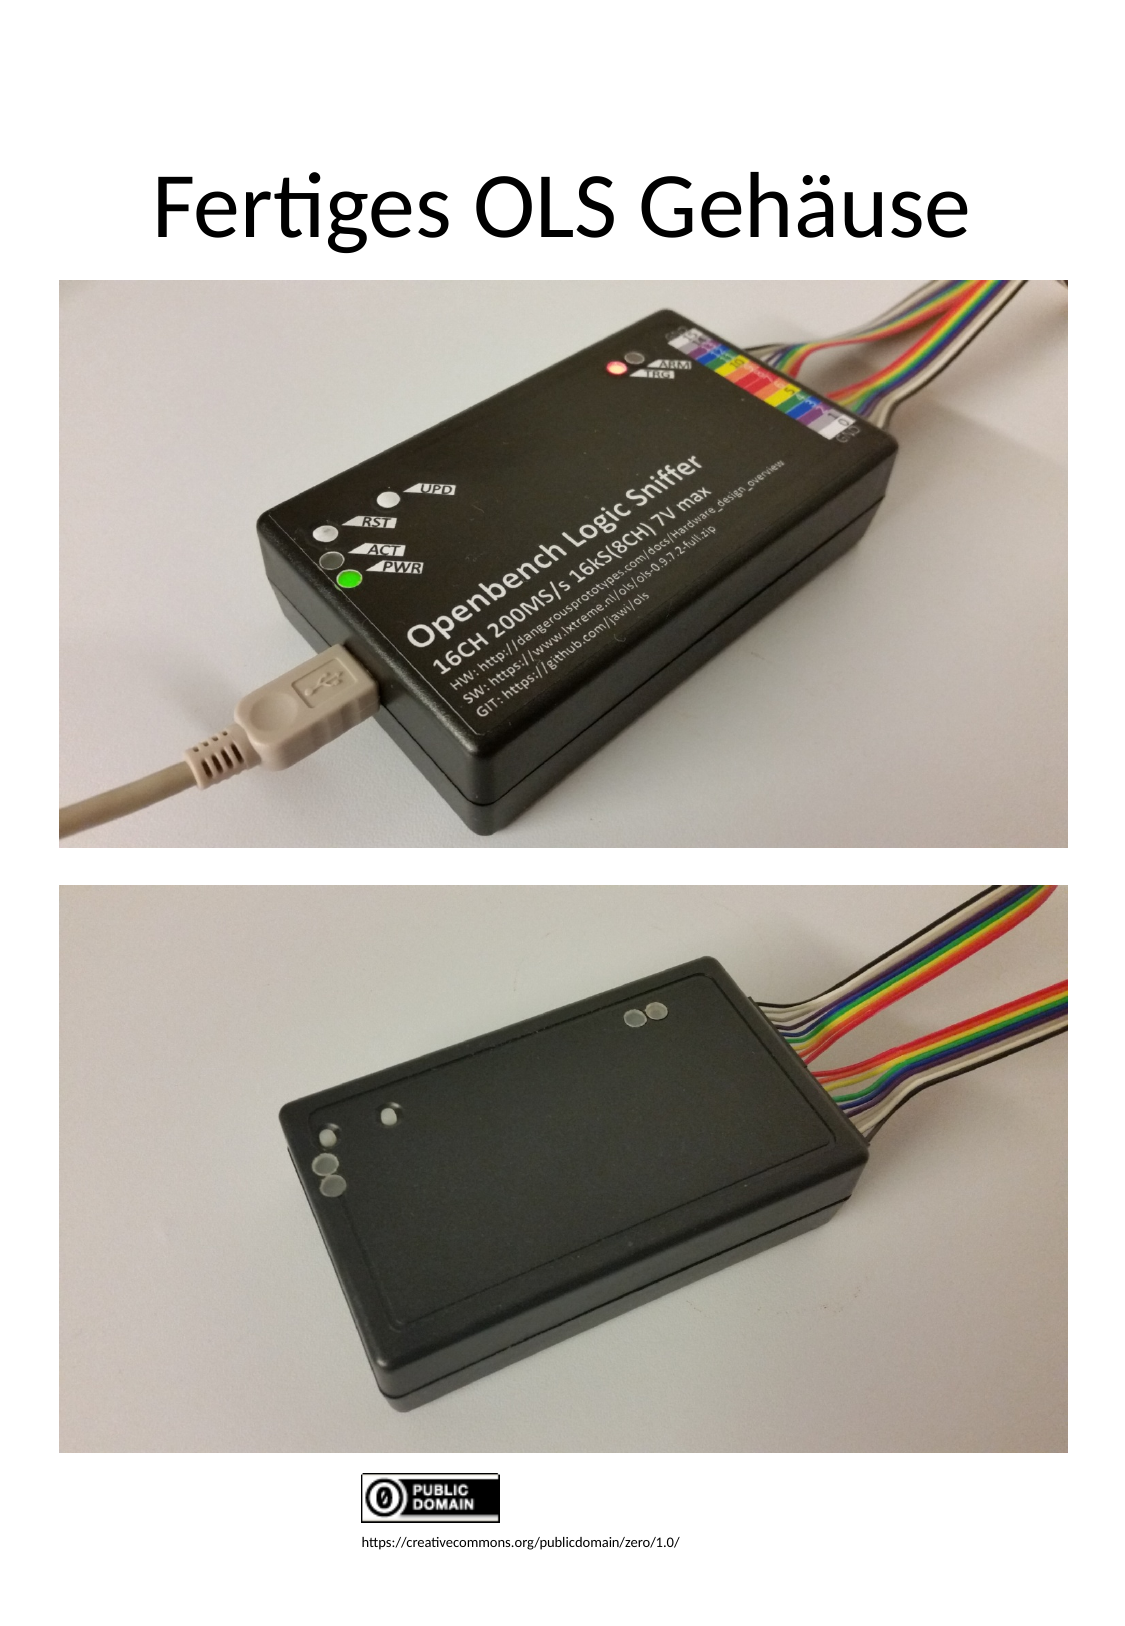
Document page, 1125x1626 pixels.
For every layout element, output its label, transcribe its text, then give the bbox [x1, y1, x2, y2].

picture [58, 885, 1068, 1454]
picture [58, 280, 1068, 849]
picture [361, 1473, 500, 1523]
text_box https://creativecommons.org/publicdomain/zero/1.0/ [361, 1533, 705, 1551]
title Fertiges OLS Gehäuse [56, 65, 1069, 282]
